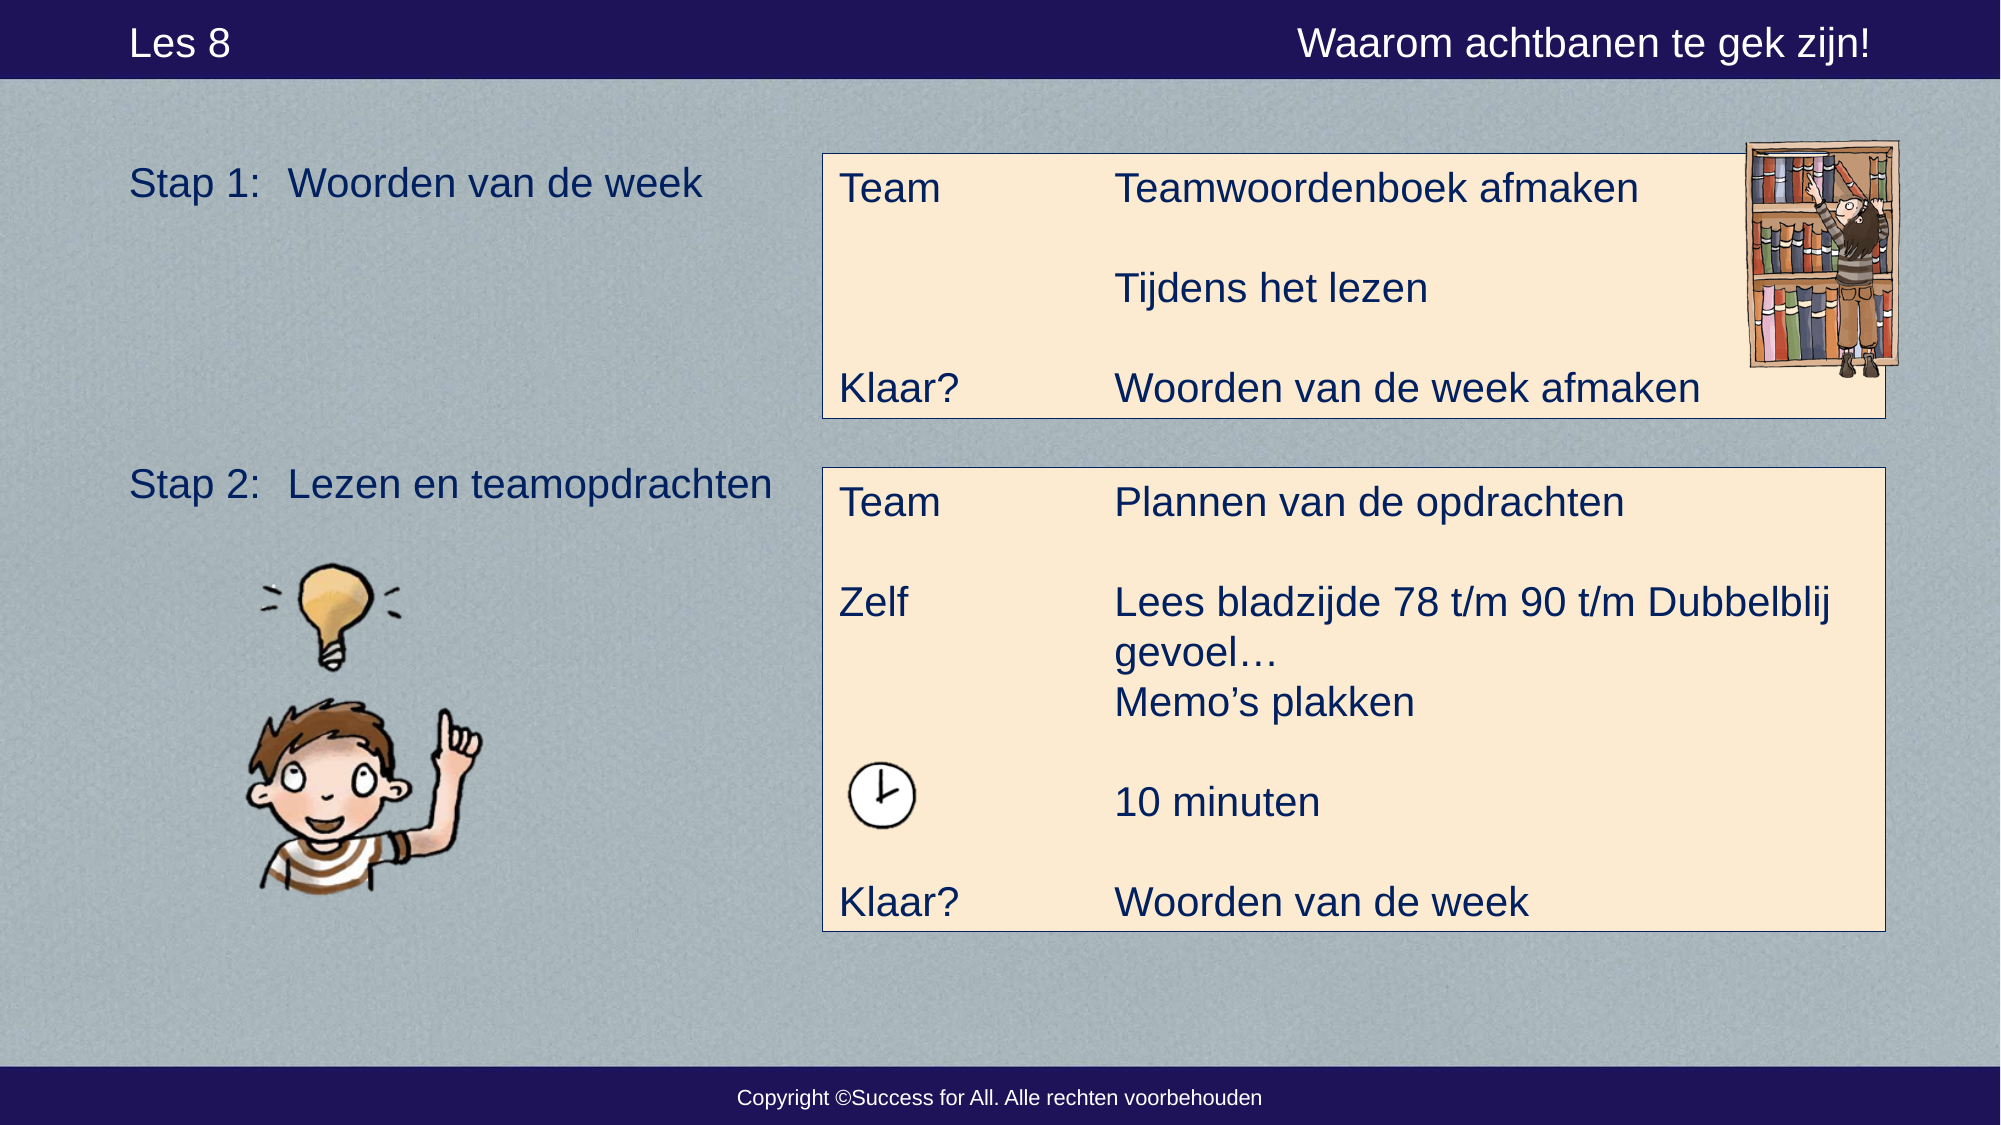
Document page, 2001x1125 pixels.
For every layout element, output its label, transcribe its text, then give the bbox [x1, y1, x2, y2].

text_box Waarom achtbanen te gek zijn! [999, 8, 1886, 73]
text_box Les 8 [114, 8, 354, 73]
picture [0, 0, 2001, 1125]
text_box Copyright ©Success for All. Alle rechten voorbehouden [0, 1076, 2000, 1125]
text_box Stap 1: Woorden van de week Stap 2: Lezen en teamopdrachten [114, 148, 907, 514]
text_box Team Plannen van de opdrachten Zelf Lees bladzijde 78 t/m 90 t/m Dubbelblij gevoel… Memo’s plakken 10 minuten Klaar? Woorden van de week [822, 467, 1886, 932]
text_box Team Teamwoordenboek afmaken Tijdens het lezen Klaar? Woorden van de week afmaken [822, 153, 1886, 419]
